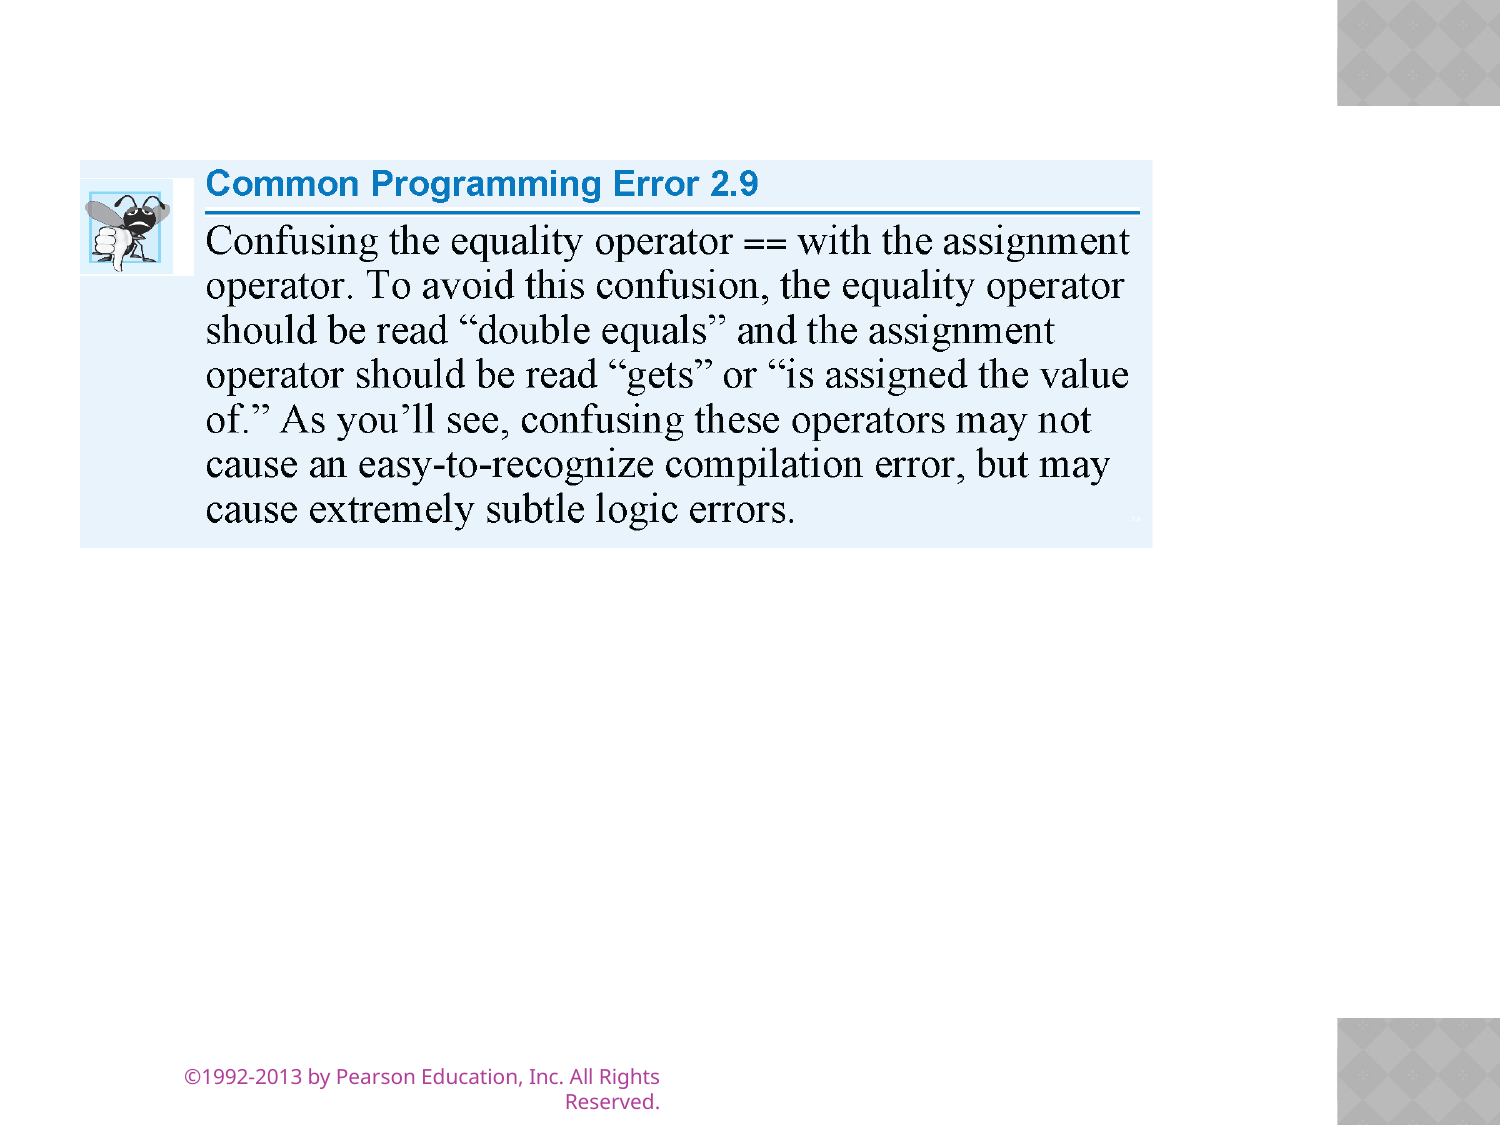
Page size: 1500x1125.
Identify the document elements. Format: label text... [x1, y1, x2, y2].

footer ©1992-2013 by Pearson Education, Inc. All Rights Reserved. [75, 1075, 675, 1114]
picture [0, 106, 1500, 1019]
